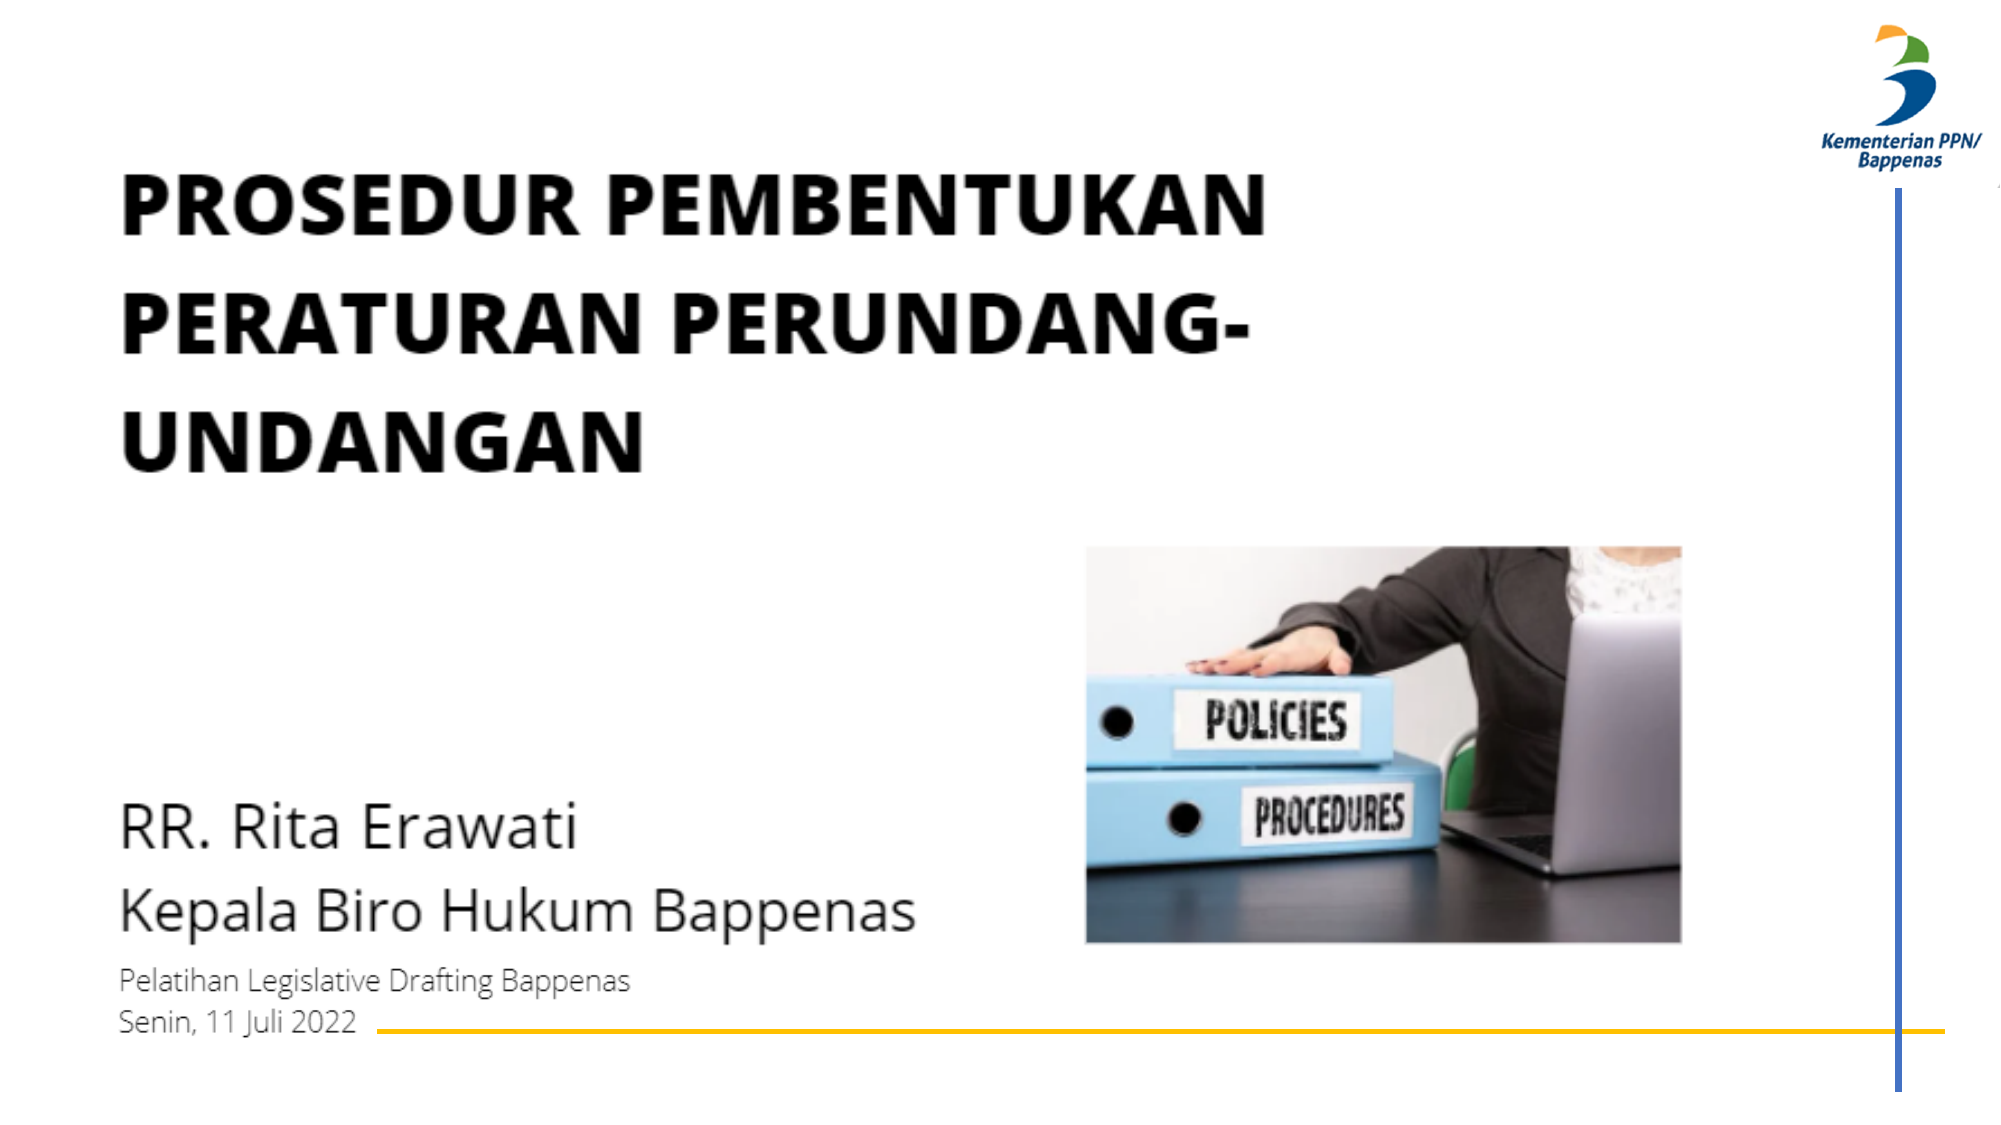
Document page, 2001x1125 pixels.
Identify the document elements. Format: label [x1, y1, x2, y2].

picture [1796, 0, 2000, 188]
picture [64, 99, 1750, 1044]
